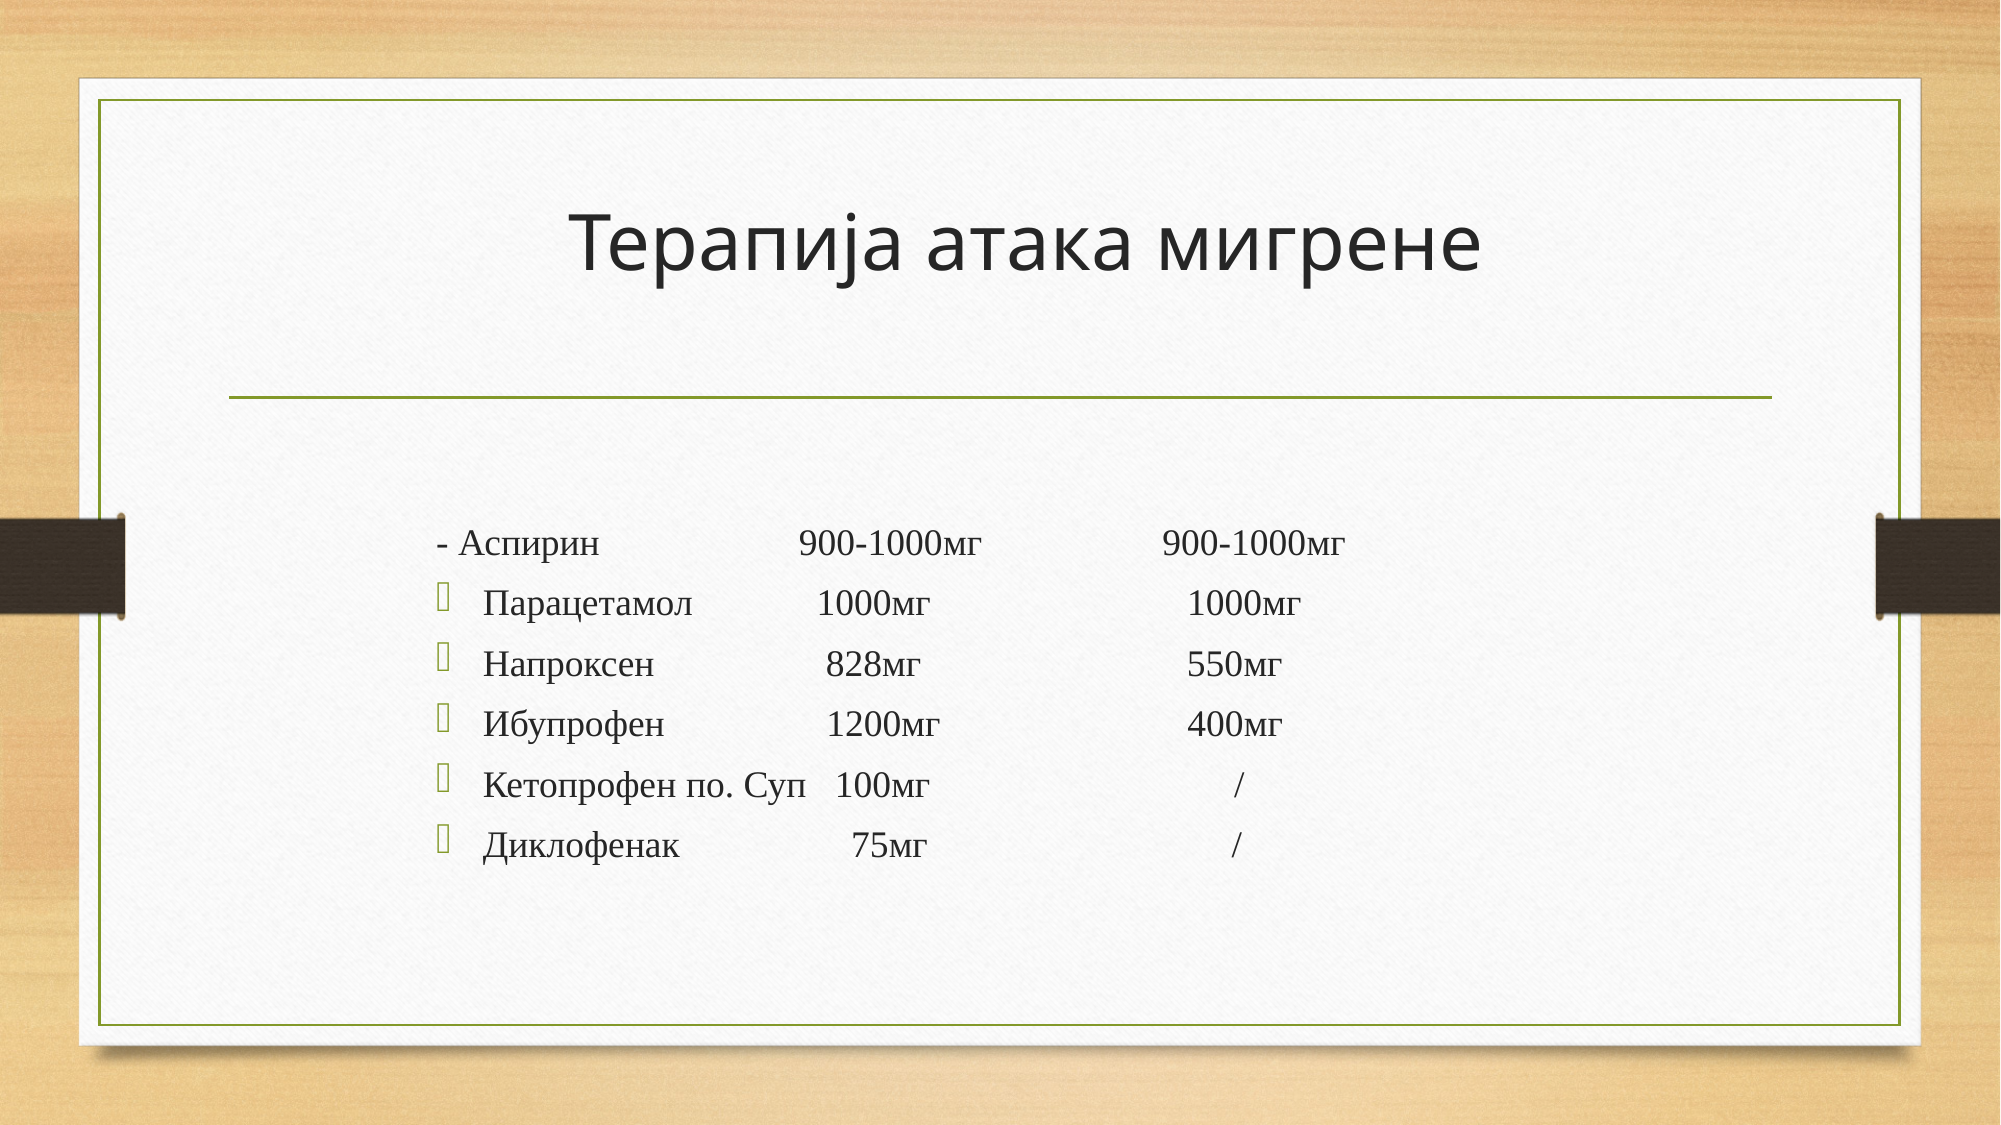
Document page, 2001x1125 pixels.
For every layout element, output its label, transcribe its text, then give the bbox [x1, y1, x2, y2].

title Терапија атака мигрене [338, 184, 1715, 294]
picture [0, 0, 2001, 1125]
list - Аспирин 900-1000мг 900-1000мг Парацетамол 1000мг 1000мг Напроксен 828мг 550мг Ибупрофен 1200мг 400мг Кетопрофен по. Суп 100мг / Диклофенак 75мг / [421, 515, 1532, 1125]
